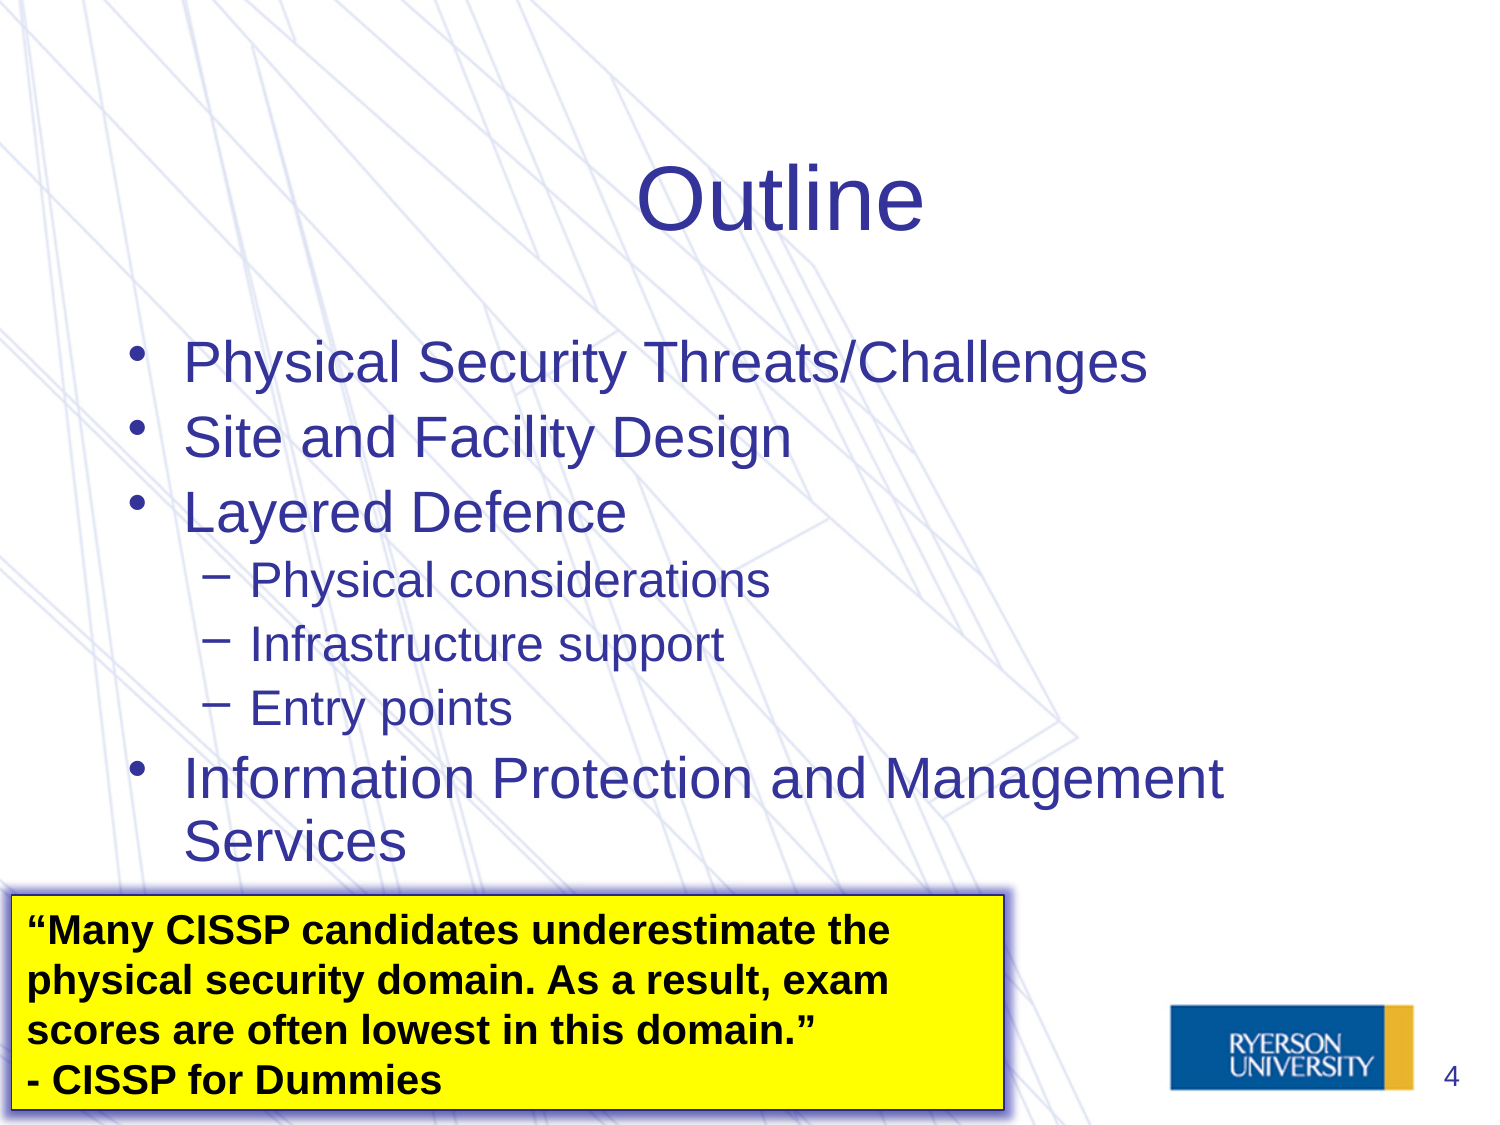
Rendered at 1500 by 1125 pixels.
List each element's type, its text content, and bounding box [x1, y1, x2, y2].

list Physical Security Threats/Challenges Site and Facility Design Layered Defence Physical considerations Infrastructure support Entry points Information Protection and Management Services [112, 324, 1451, 903]
text_box “Many CISSP candidates underestimate the physical security domain. As a result, exam scores are often lowest in this domain.” - CISSP for Dummies [11, 894, 1005, 1111]
title Outline [112, 99, 1451, 288]
footer [0, 1049, 313, 1113]
slide_number 4 [1399, 1049, 1476, 1113]
picture [0, 0, 1500, 1125]
